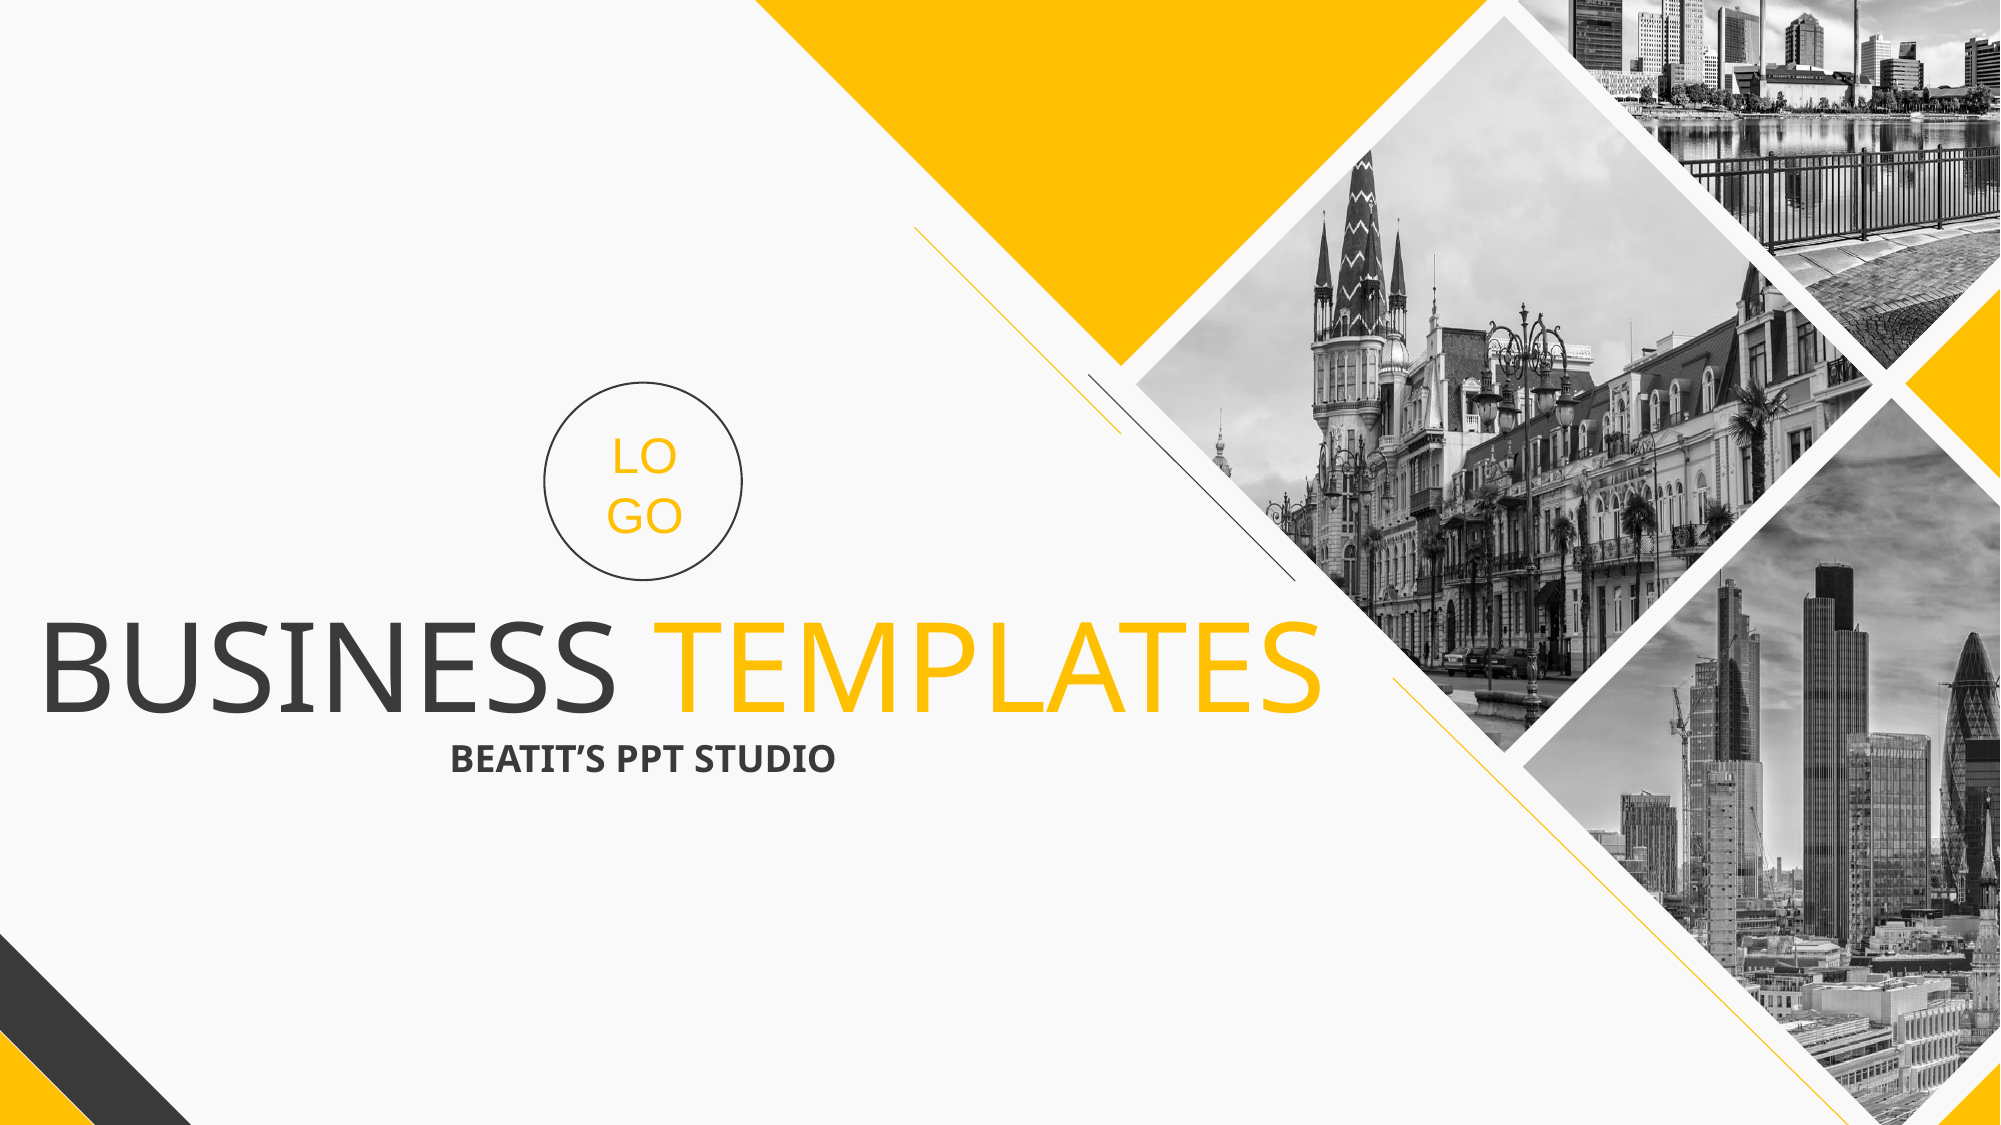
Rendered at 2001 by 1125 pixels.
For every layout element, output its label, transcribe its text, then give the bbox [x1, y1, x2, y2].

text_box [0, 932, 193, 1125]
text_box [1611, 396, 2000, 1125]
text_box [544, 382, 742, 581]
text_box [1088, 374, 1296, 582]
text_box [914, 227, 1122, 435]
text_box [1516, 0, 2000, 372]
text_box [1936, 1061, 2000, 1125]
text_box BEATIT’S PPT STUDIO [423, 727, 863, 788]
text_box [1903, 287, 2000, 480]
text_box [1144, 14, 1875, 677]
text_box [753, 0, 1489, 367]
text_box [1392, 677, 1888, 1125]
text_box [0, 1029, 96, 1125]
text_box BUSINESS TEMPLATES [20, 580, 1341, 745]
